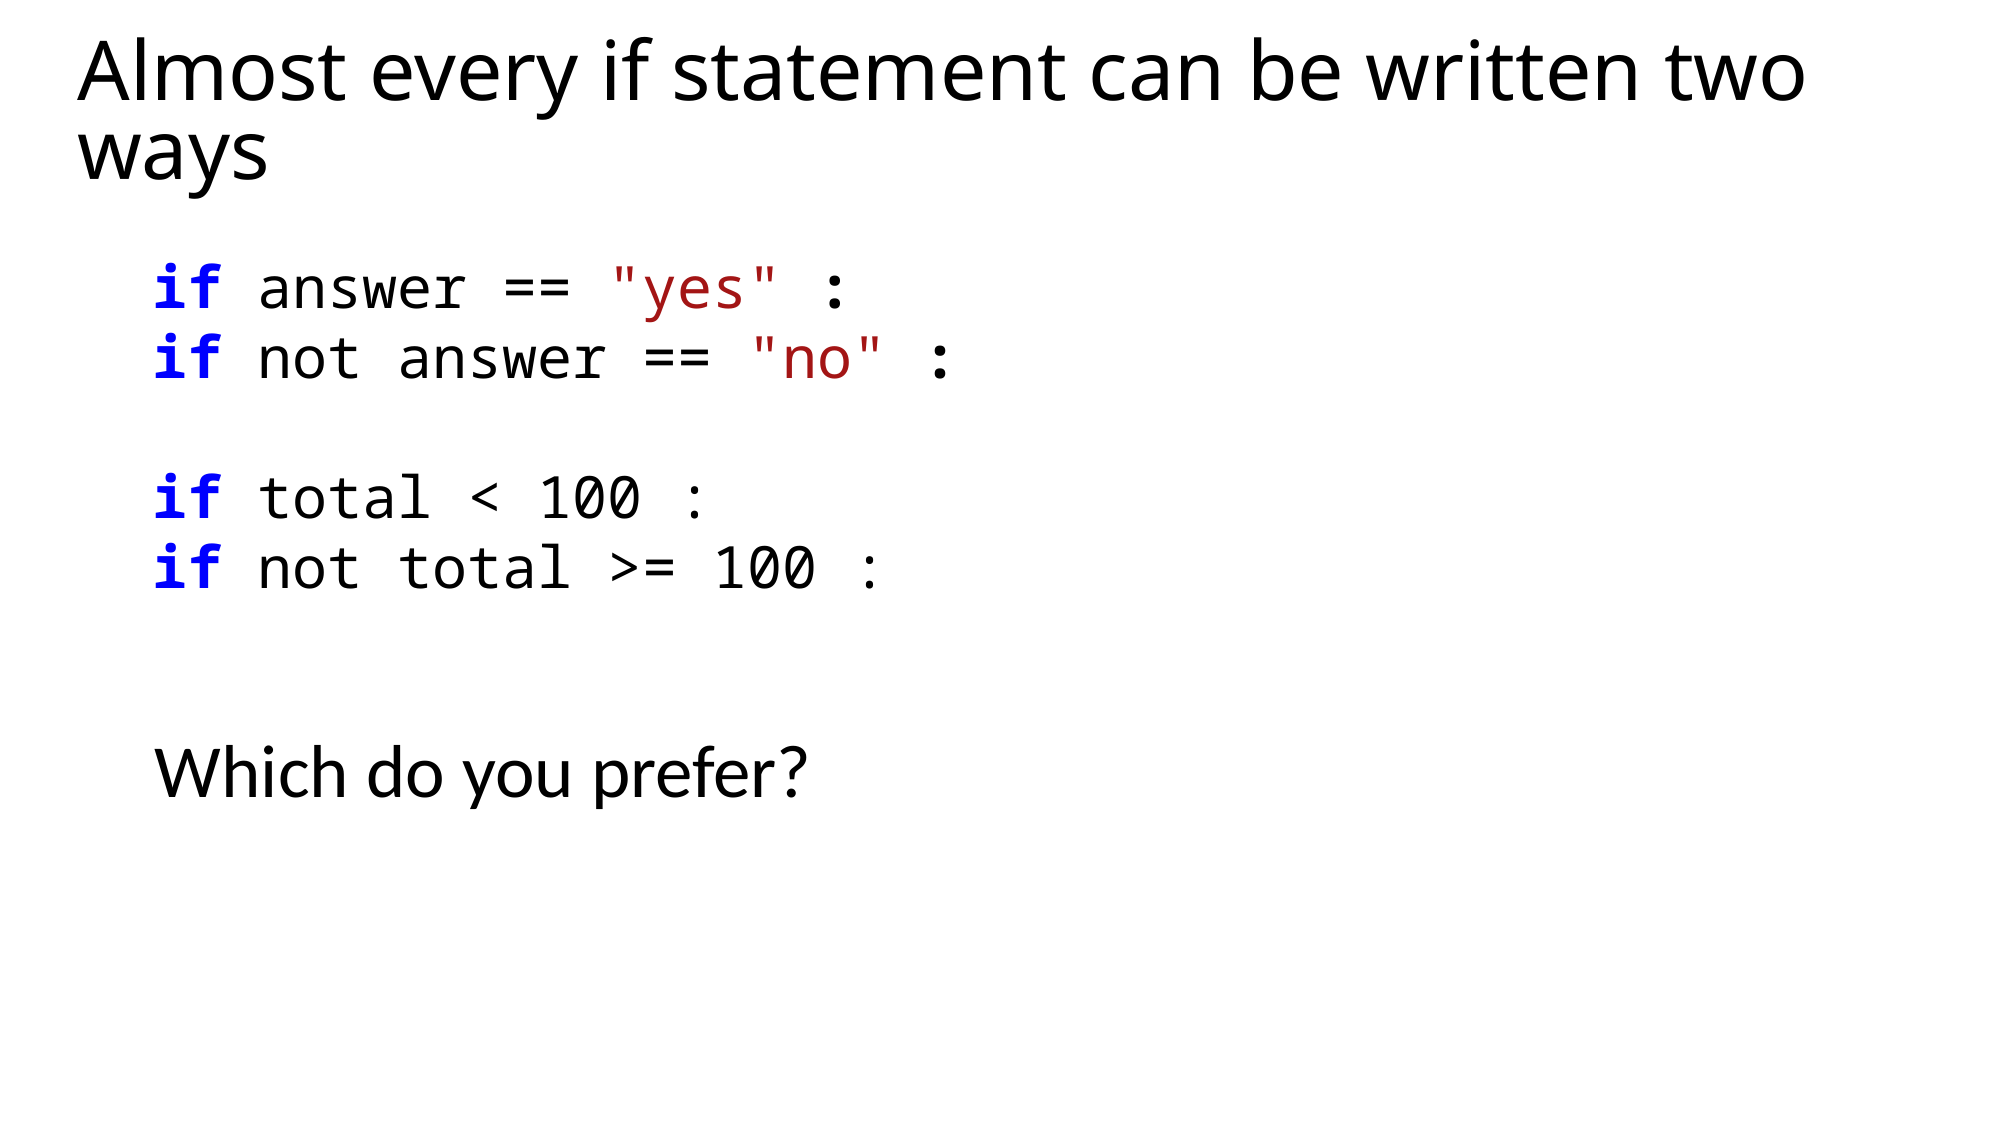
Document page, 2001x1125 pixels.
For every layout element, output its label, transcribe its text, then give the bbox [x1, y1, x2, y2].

text_box Which do you prefer? [140, 715, 828, 821]
text_box if answer == "yes" : if not answer == "no" : if total < 100 : if not total >= 100 : [137, 242, 1740, 678]
title Almost every if statement can be written two ways [62, 29, 1953, 205]
